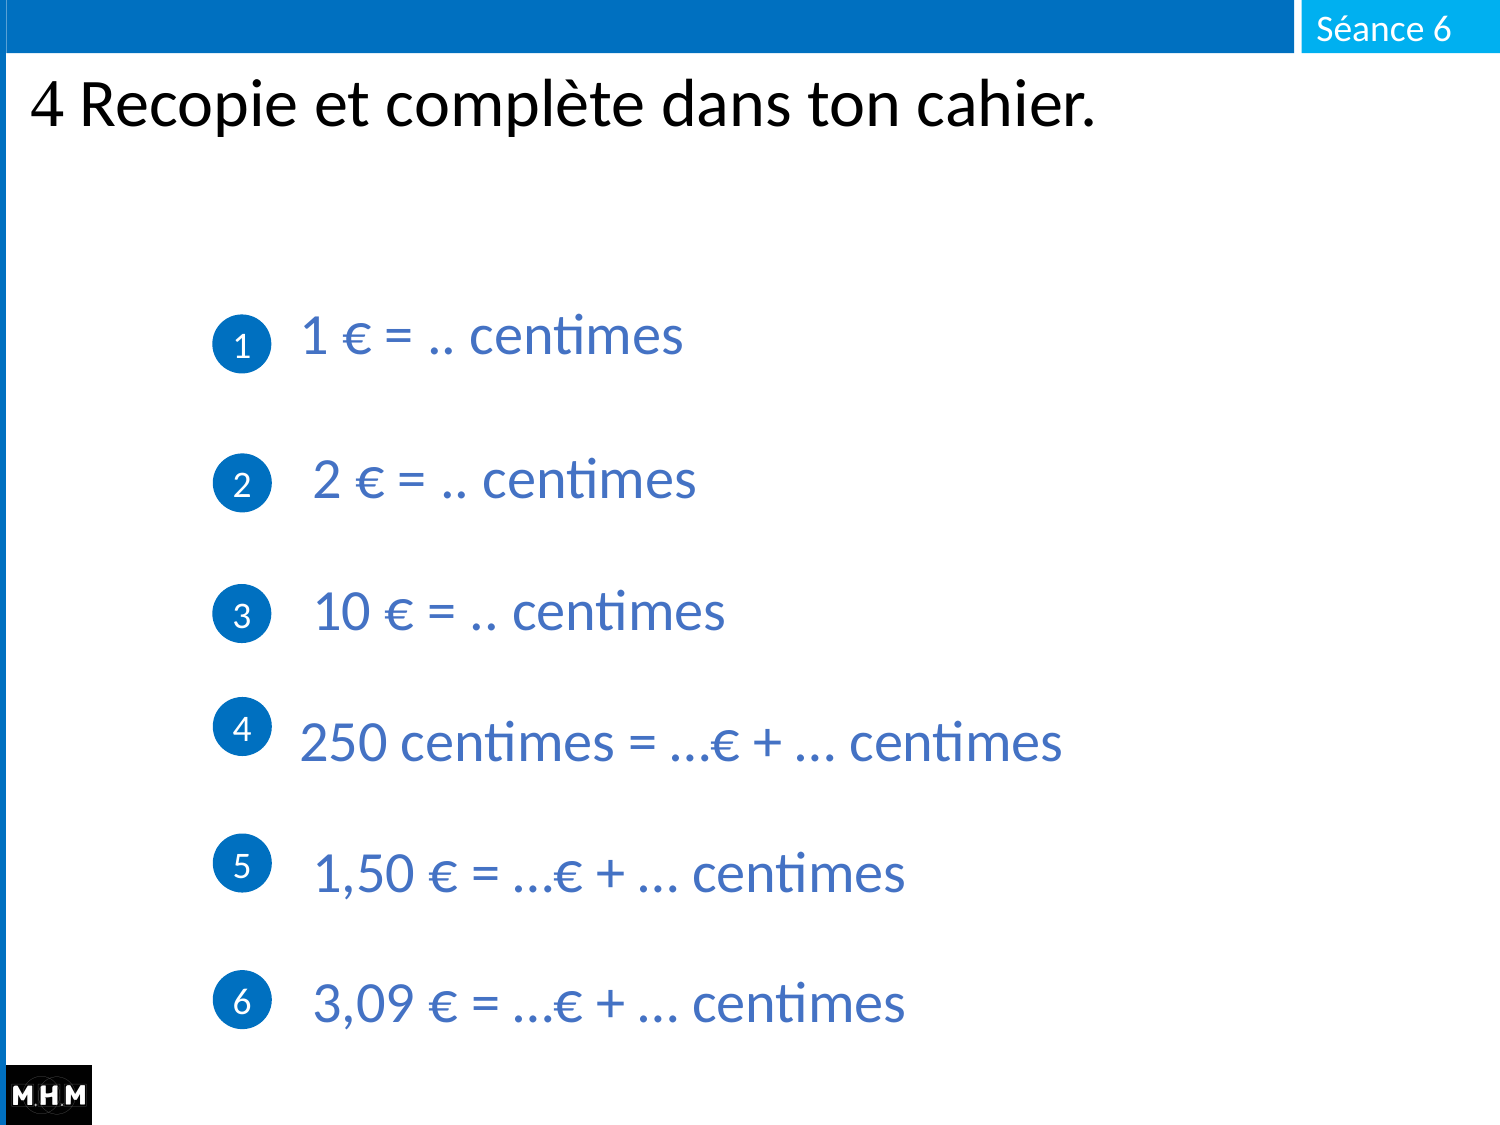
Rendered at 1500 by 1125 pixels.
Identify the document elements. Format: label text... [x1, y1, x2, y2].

title  Recopie et complète dans ton cahier. [14, 60, 1391, 150]
text_box 3 [211, 582, 273, 645]
table_cell 250 centimes = …€ + … centimes [195, 680, 1254, 810]
text_box 5 [211, 832, 273, 894]
picture [6, 1065, 92, 1125]
table_cell 3,09 € = …€ + … centimes [195, 941, 1254, 1071]
text_box 1 [211, 313, 273, 375]
table_cell 2 € = .. centimes [195, 417, 1254, 548]
table_header 1 € = .. centimes [195, 259, 1254, 417]
text_box 6 [211, 969, 273, 1031]
table_cell 1,50 € = …€ + … centimes [195, 810, 1254, 941]
table_cell 10 € = .. centimes [195, 548, 1254, 680]
text_box 4 [211, 695, 273, 758]
text_box 2 [211, 452, 273, 514]
